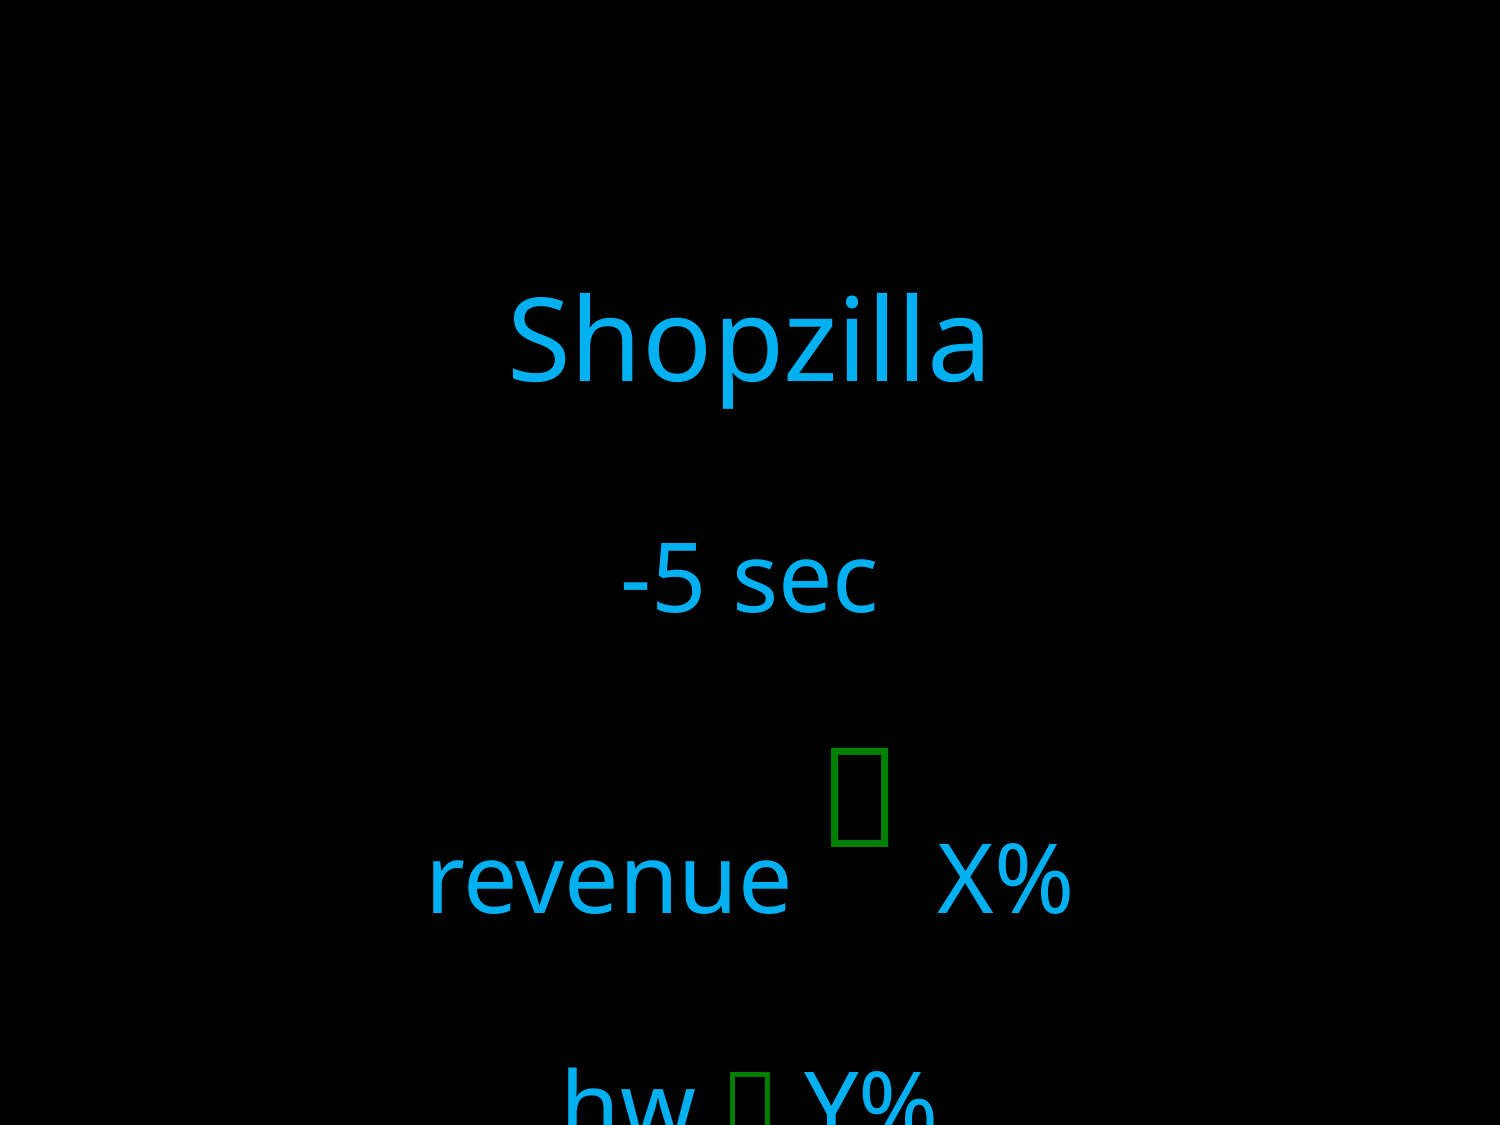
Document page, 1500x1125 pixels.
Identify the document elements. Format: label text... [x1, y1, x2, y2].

text_box Shopzilla -5 sec revenue  X% hw  Y% [0, 124, 1500, 1125]
